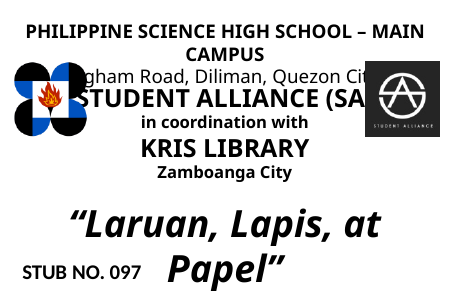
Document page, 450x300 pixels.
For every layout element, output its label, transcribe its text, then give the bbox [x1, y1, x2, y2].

picture [12, 60, 88, 137]
text_box STUB NO. 097 [7, 251, 213, 292]
text_box STUDENT ALLIANCE (SA) in coordination with KRIS LIBRARY Zamboanga City [0, 74, 450, 190]
text_box PHILIPPINE SCIENCE HIGH SCHOOL – MAIN CAMPUS Agham Road, Diliman, Quezon City [0, 12, 450, 74]
picture [364, 60, 441, 137]
text_box “Laruan, Lapis, at Papel” [0, 192, 450, 298]
